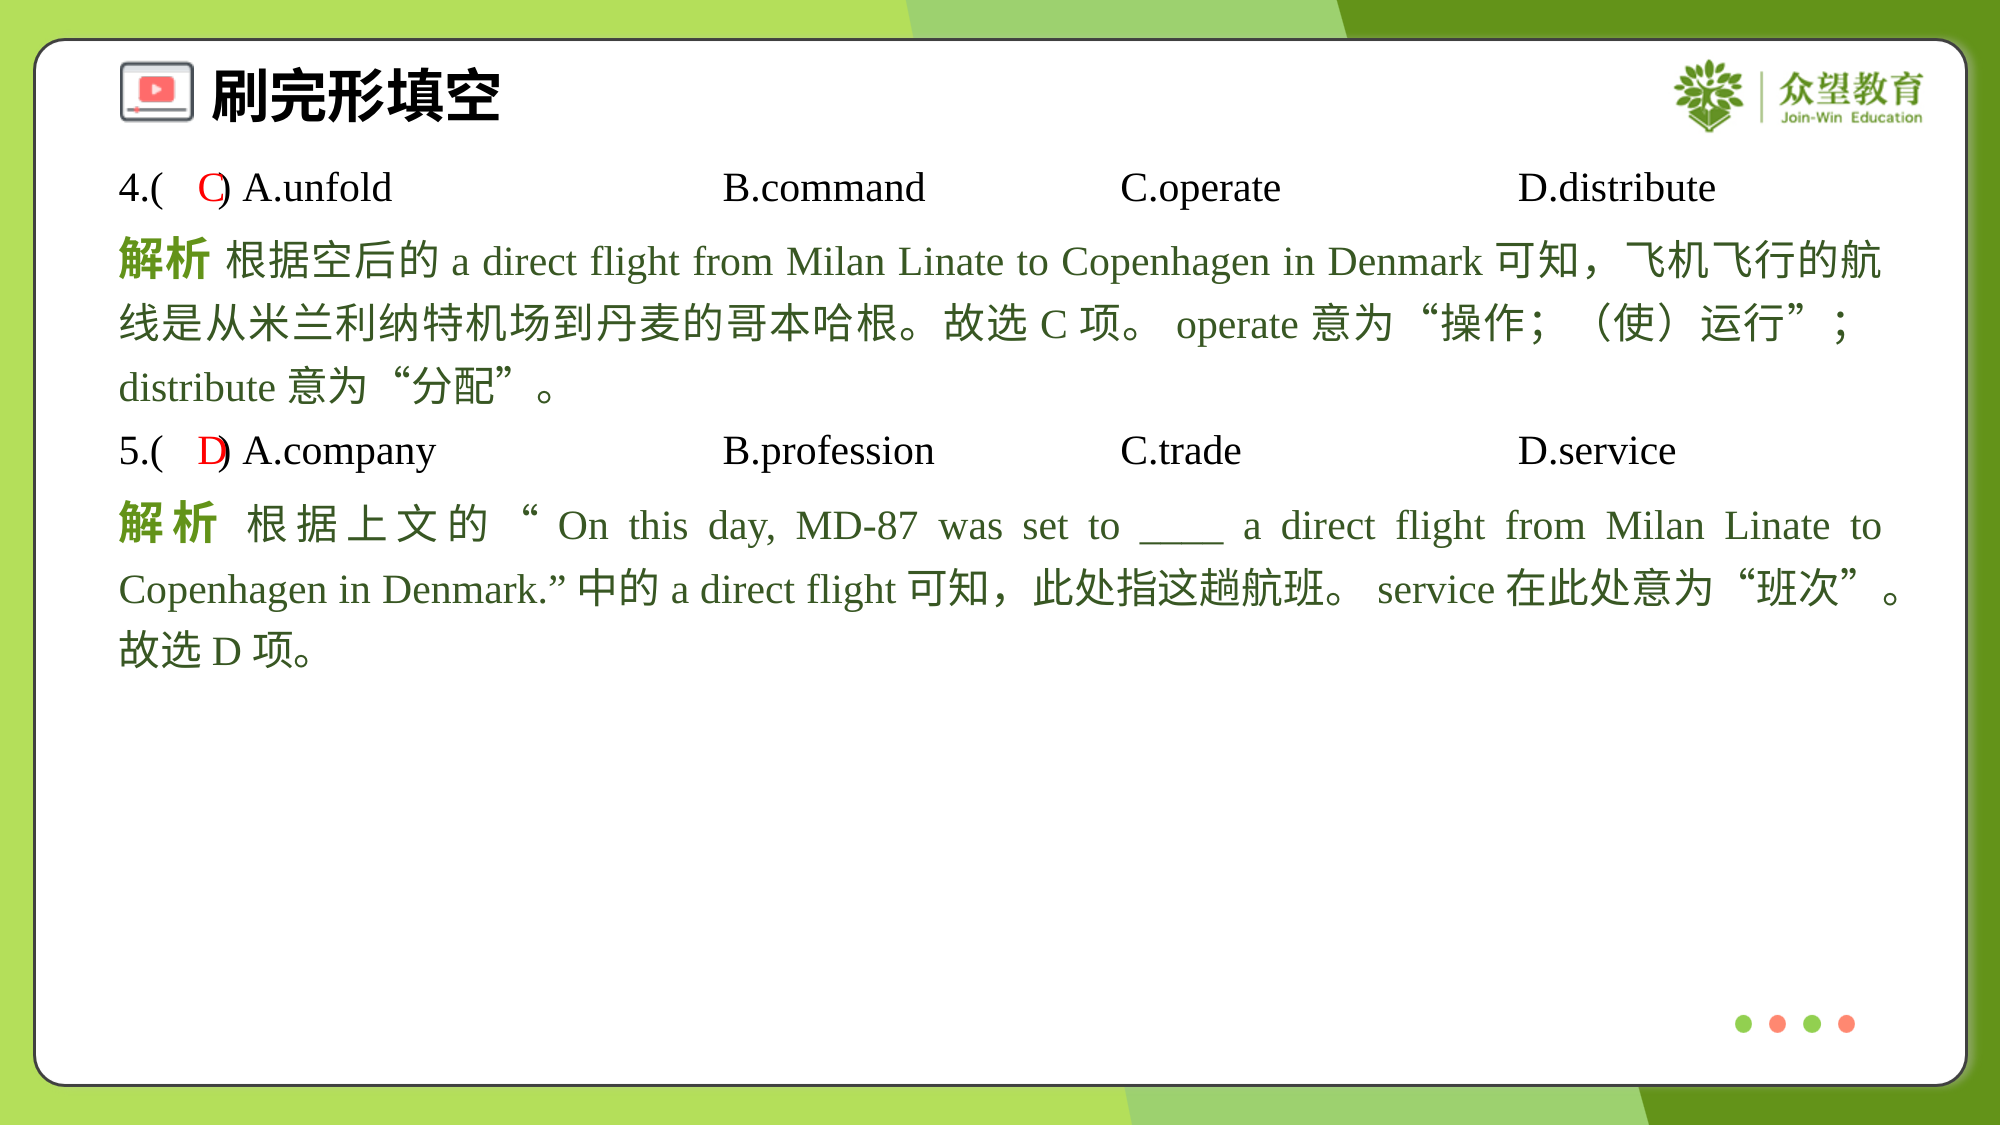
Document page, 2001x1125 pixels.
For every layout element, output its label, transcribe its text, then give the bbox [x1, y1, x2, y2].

text_box 解析 根据上文的“On this day, MD-87 was set to ____ a direct flight from Milan Linate to Copenhagen in Denmark.”中的a direct flight可知，此处指这趟航班。service在此处意为“班次”。故选D项。 [118, 480, 1883, 857]
text_box C [192, 146, 231, 205]
text_box 4.( ) A.unfold B.command C.operate D.distribute [231, 146, 1883, 204]
text_box D [192, 410, 233, 469]
text_box 5.( ) A.company B.profession C.trade D.service [233, 410, 1883, 468]
picture [0, 0, 2000, 1125]
text_box 解析 根据空后的a direct flight from Milan Linate to Copenhagen in Denmark可知，飞机飞行的航线是从米兰利纳特机场到丹麦的哥本哈根。故选C项。operate意为“操作；（使）运行”；distribute意为“分配”。 [118, 215, 1883, 405]
text_box 4.( ) A.unfold B.command C.operate D.distribute [118, 146, 192, 204]
text_box 5.( ) A.company B.profession C.trade D.service [118, 410, 192, 468]
